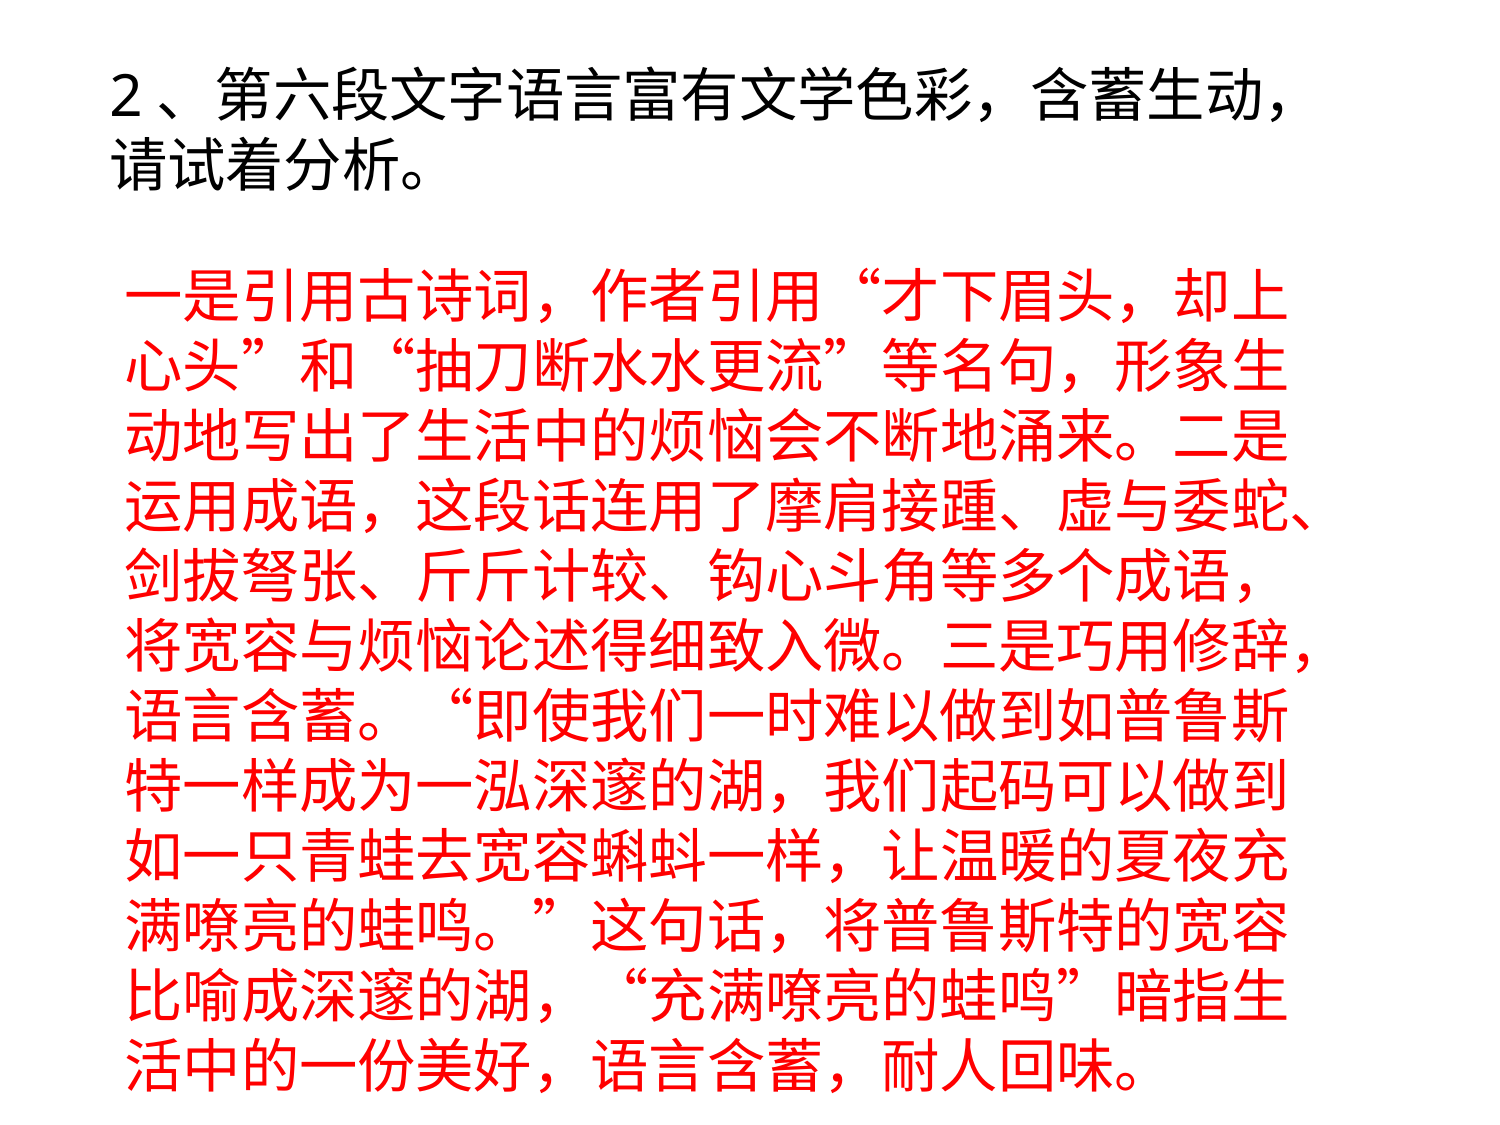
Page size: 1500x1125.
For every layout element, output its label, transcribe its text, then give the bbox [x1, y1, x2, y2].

text_box 一是引用古诗词，作者引用“才下眉头，却上心头”和“抽刀断水水更流”等名句，形象生动地写出了生活中的烦恼会不断地涌来。二是运用成语，这段话连用了摩肩接踵、虚与委蛇、剑拔弩张、斤斤计较、钩心斗角等多个成语，将宽容与烦恼论述得细致入微。三是巧用修辞，语言含蓄。“即使我们一时难以做到如普鲁斯特一样成为一泓深邃的湖，我们起码可以做到如一只青蛙去宽容蝌蚪一样，让温暖的夏夜充满嘹亮的蛙鸣。”这句话，将普鲁斯特的宽容比喻成深邃的湖，“充满嘹亮的蛙鸣”暗指生活中的一份美好，语言含蓄，耐人回味。 [109, 252, 1361, 1107]
text_box 2、第六段文字语言富有文学色彩，含蓄生动，请试着分析。 [94, 50, 1287, 276]
